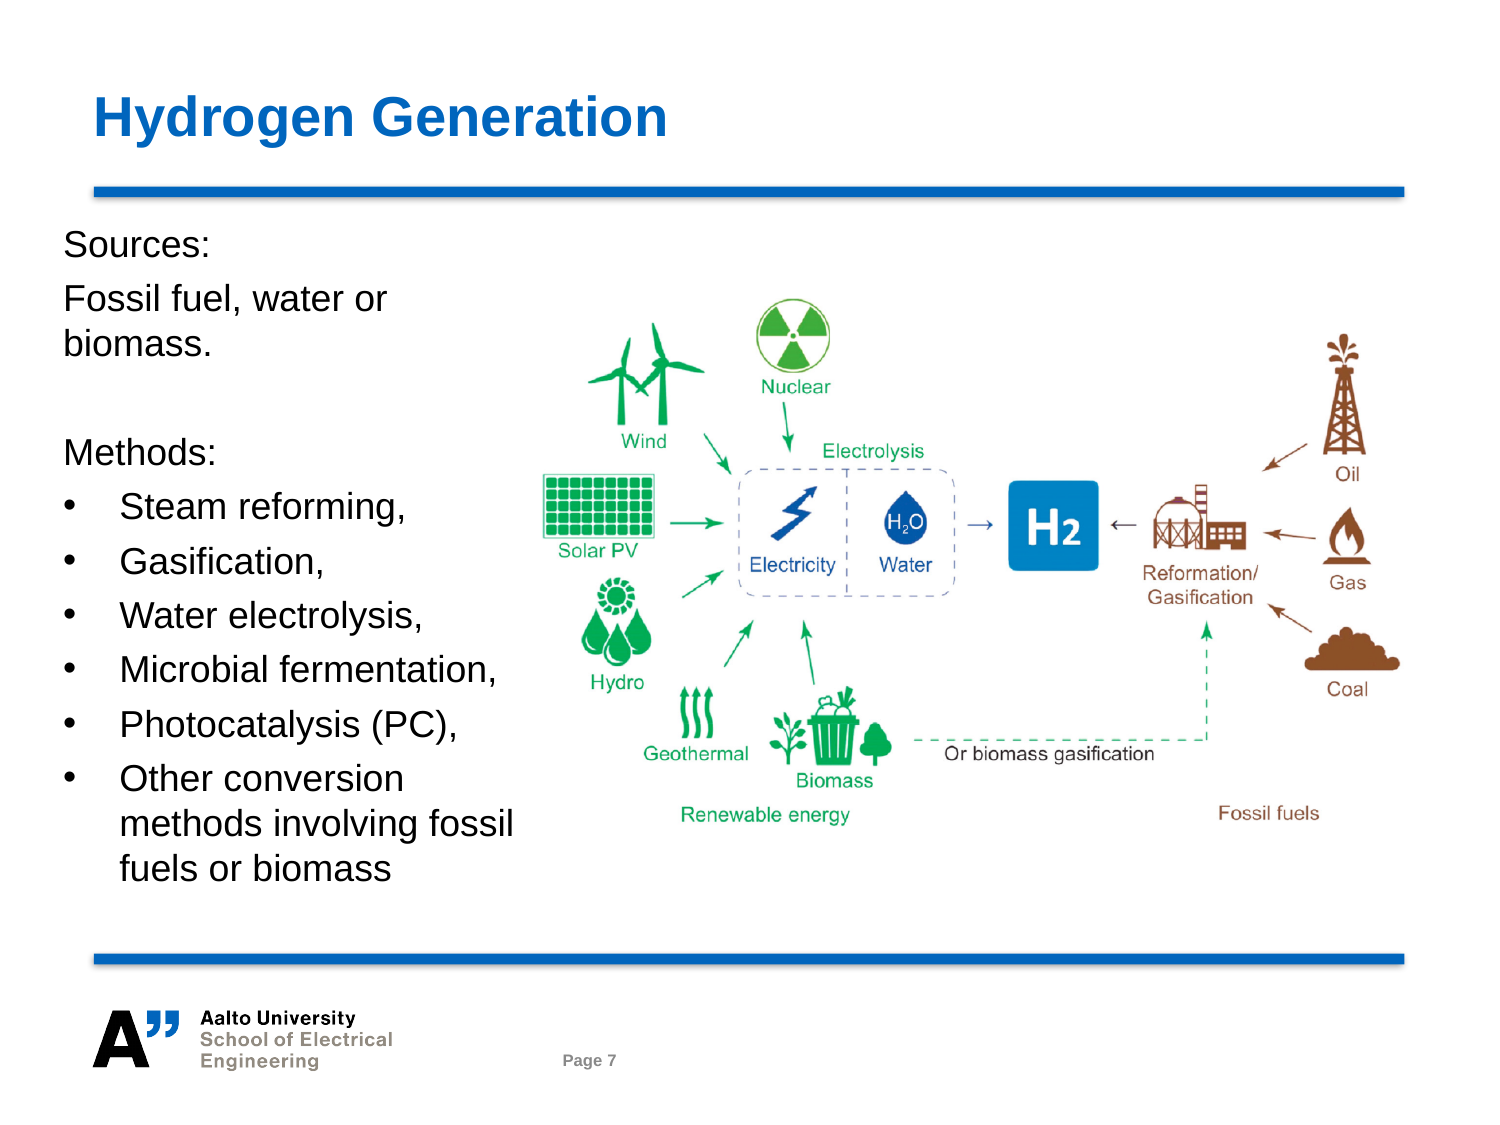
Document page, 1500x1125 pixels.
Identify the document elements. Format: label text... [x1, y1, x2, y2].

slide_number Page 7 [562, 1050, 816, 1071]
picture [35, 953, 449, 1125]
title Hydrogen Generation [93, 80, 1369, 228]
picture [514, 283, 1425, 842]
text_box Sources: Fossil fuel, water or biomass. Methods: Steam reforming, Gasification, Water electrolysis, Microbial fermentation, Photocatalysis (PC), Other conversion methods involving fossil fuels or biomass [48, 212, 563, 897]
